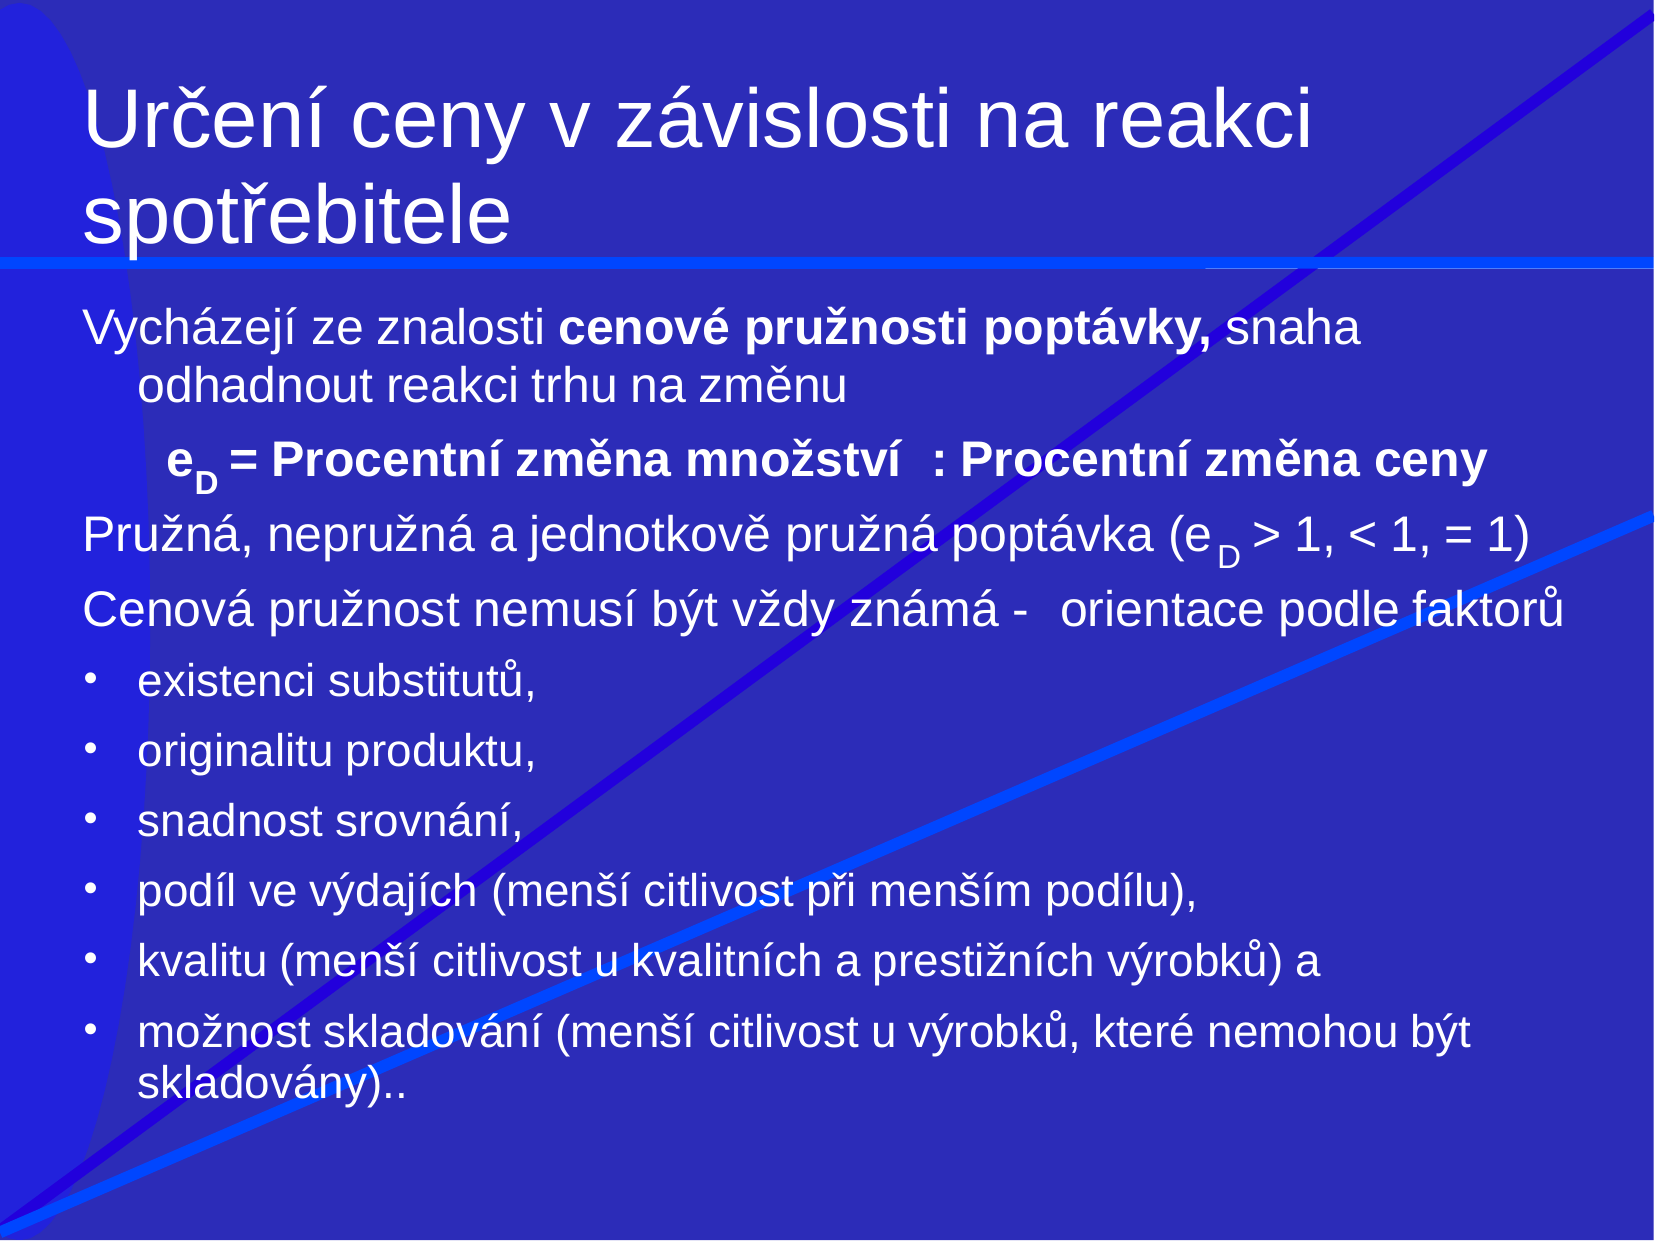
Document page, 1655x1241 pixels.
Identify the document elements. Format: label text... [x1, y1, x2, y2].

text_box Pružná, nepružná a jednotkově pružná poptávka (e > 1, < 1, = 1) [80, 501, 1537, 562]
text_box D [192, 461, 221, 501]
text_box e = Procentní změna množství : Procentní změna ceny [164, 426, 1489, 487]
text_box Cenová pružnost nemusí být vždy známá - orientace podle faktorů existenci substitutů, originalitu produktu, snadnost srovnání, podíl ve výdajích (menší citlivost při menším podílu), kvalitu (menší citlivost u kvalitních a prestižních výrobků) a možnost skladování (menší citlivost u výrobků, které nemohou být skladovány).. [80, 576, 1570, 1108]
text_box D [1215, 535, 1244, 576]
title Určení ceny v závislosti na reakci spotřebitele [80, 67, 1574, 275]
text_box Vycházejí ze znalosti cenové pružnosti poptávky, snaha odhadnout reakci trhu na změnu [80, 296, 1368, 413]
